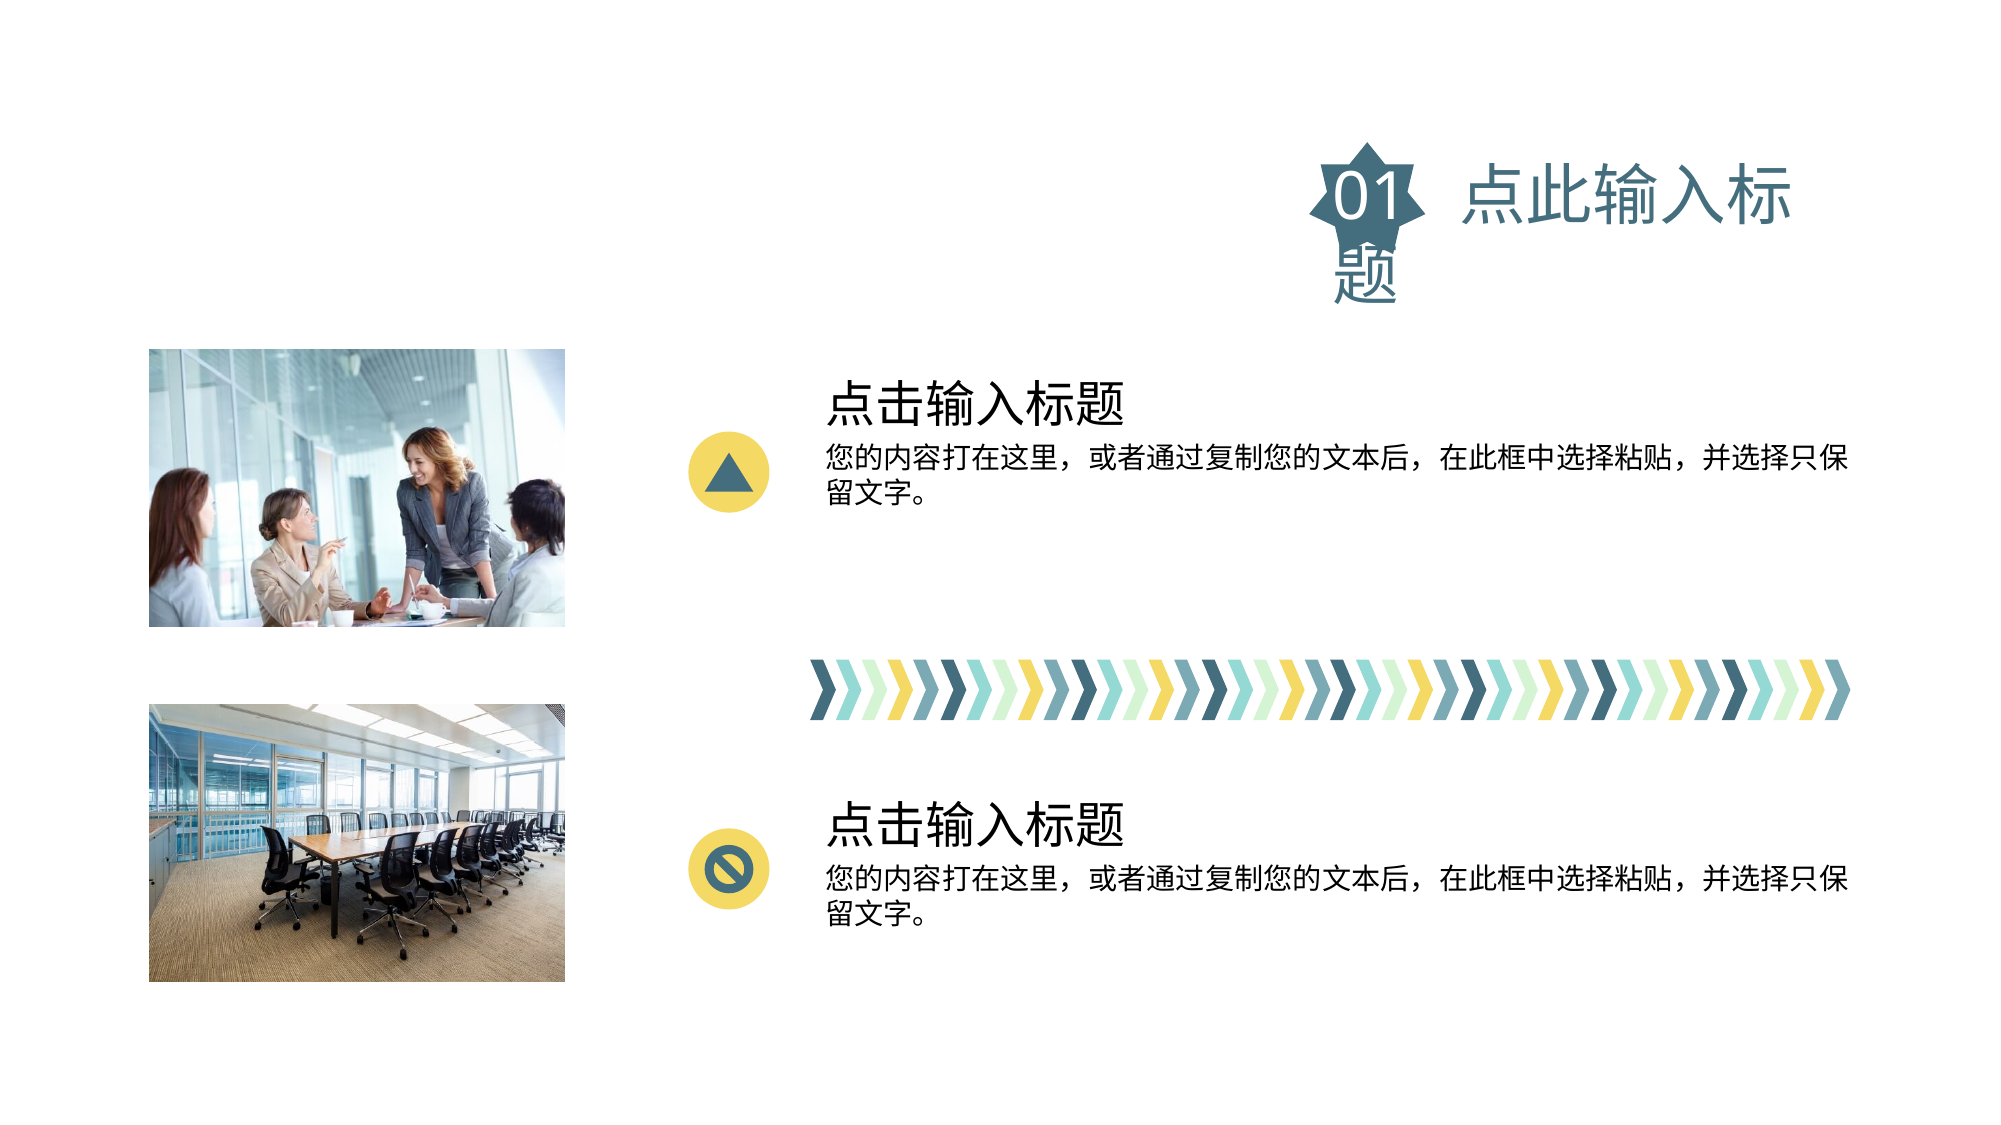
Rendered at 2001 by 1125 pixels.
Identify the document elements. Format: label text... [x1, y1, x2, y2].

picture [149, 704, 566, 982]
text_box [687, 430, 771, 514]
text_box 点击输入标题 [810, 771, 1141, 853]
text_box [687, 827, 771, 911]
text_box [703, 843, 755, 895]
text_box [810, 659, 1851, 720]
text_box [1309, 142, 1870, 255]
text_box 您的内容打在这里，或者通过复制您的文本后，在此框中选择粘贴，并选择只保留文字。 [810, 431, 1870, 517]
text_box 点击输入标题 [810, 349, 1141, 431]
picture [149, 349, 565, 628]
text_box [702, 450, 756, 493]
text_box 您的内容打在这里，或者通过复制您的文本后，在此框中选择粘贴，并选择只保留文字。 [810, 853, 1870, 938]
